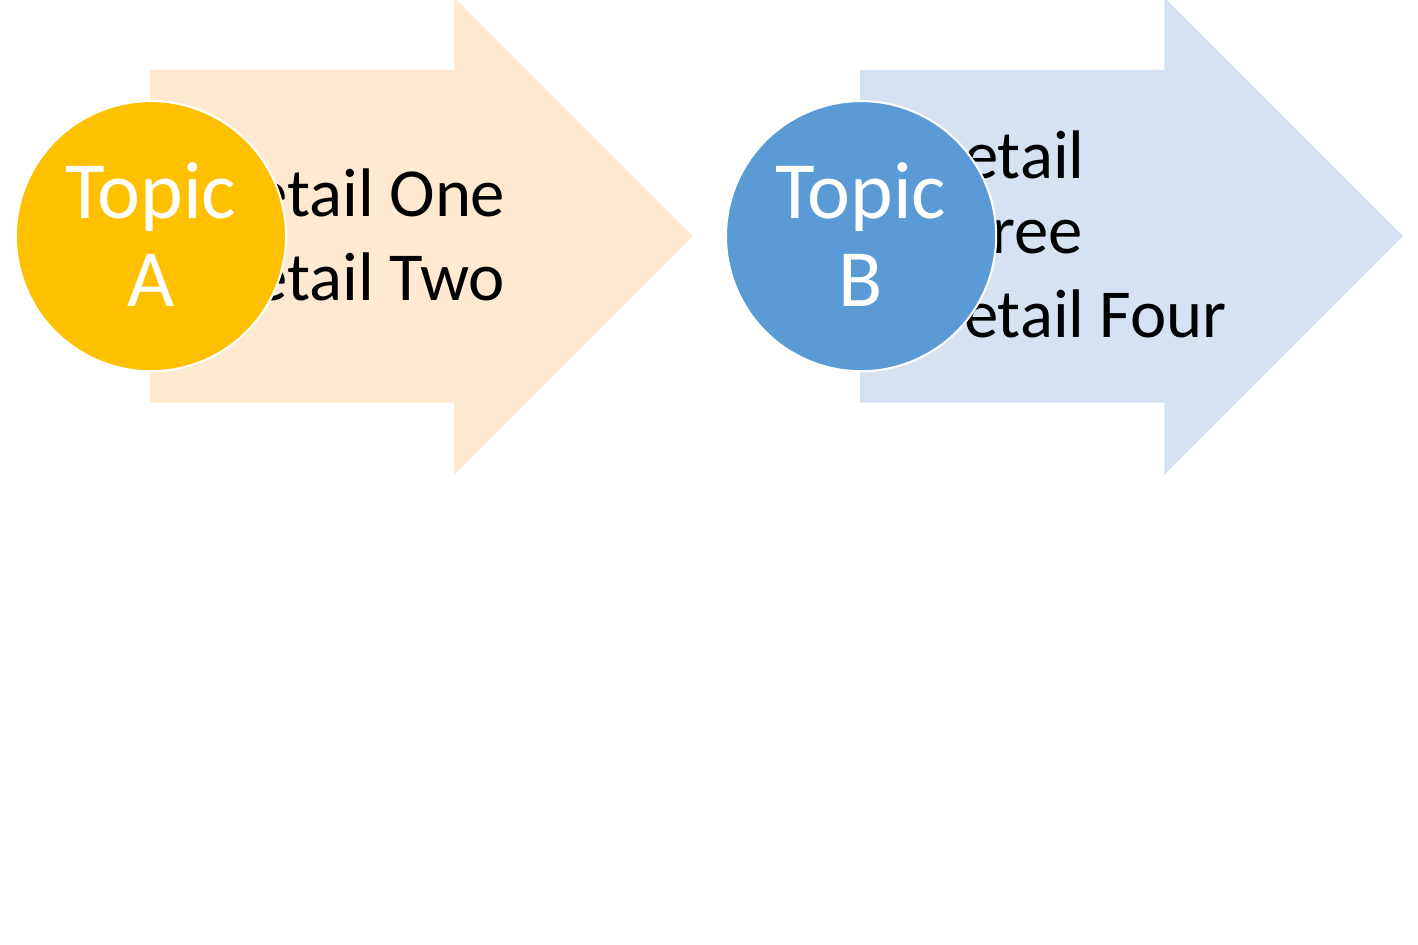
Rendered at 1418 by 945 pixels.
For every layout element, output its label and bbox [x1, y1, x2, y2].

text_box [0, 0, 1418, 473]
